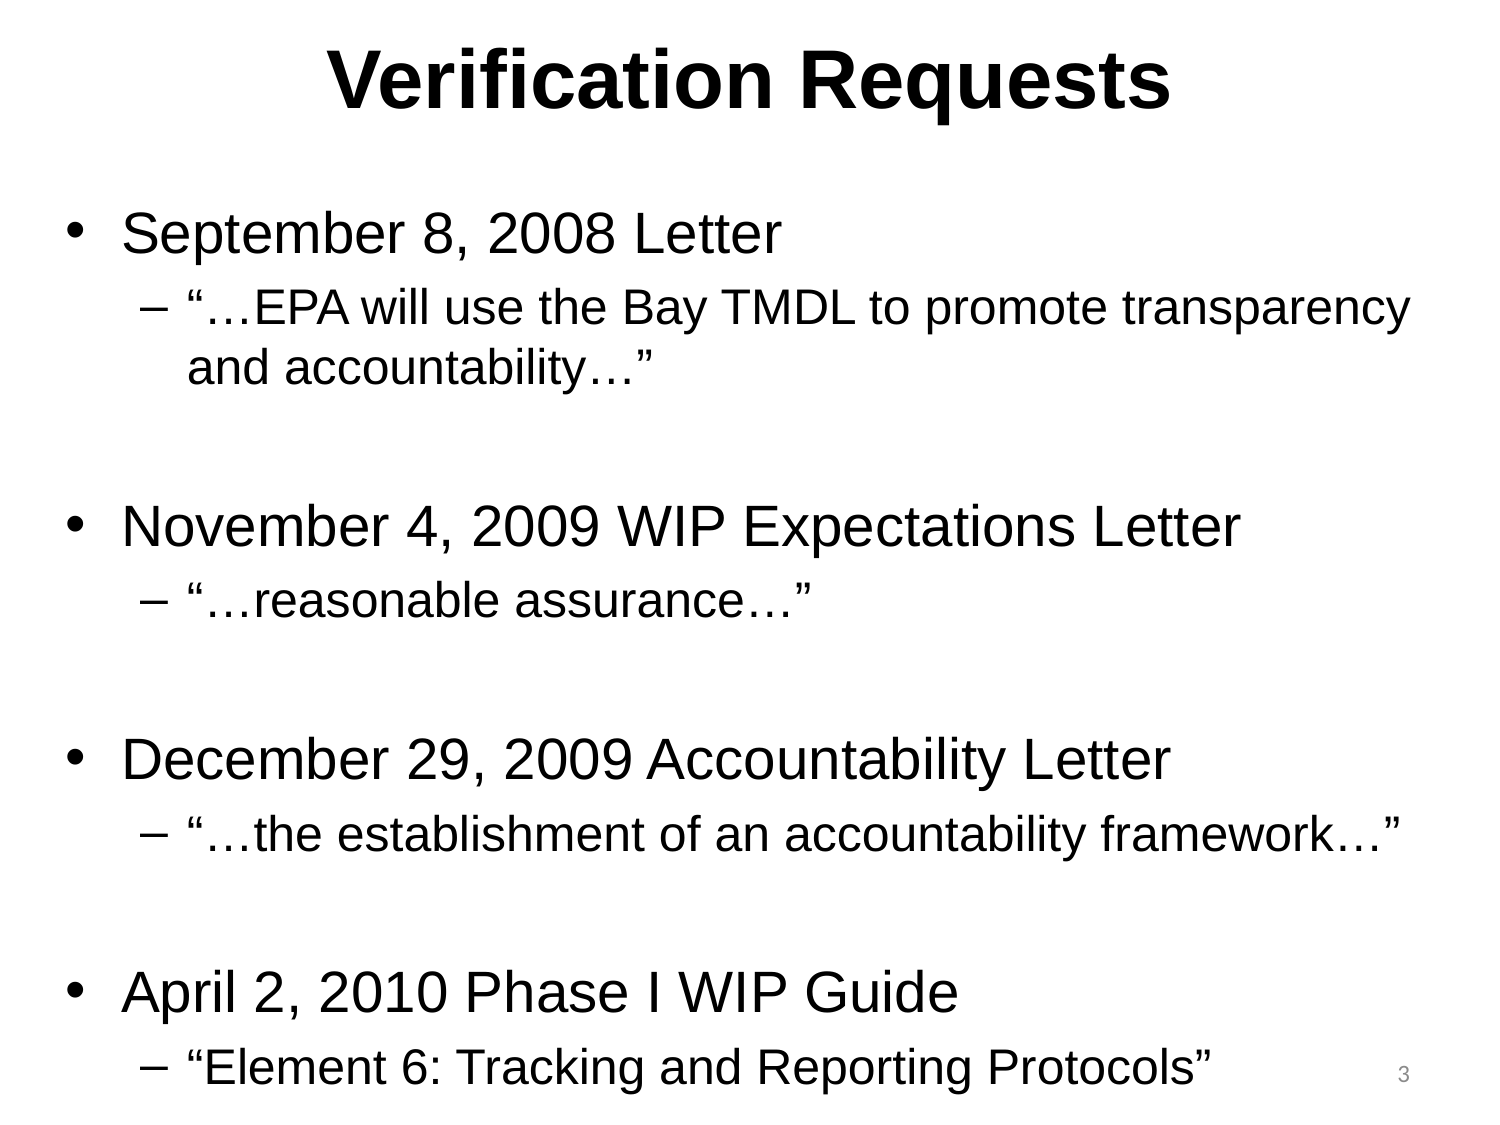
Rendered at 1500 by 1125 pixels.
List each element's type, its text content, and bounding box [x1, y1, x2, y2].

slide_number 3 [1074, 1042, 1425, 1103]
title Verification Requests [75, 0, 1425, 150]
list September 8, 2008 Letter “…EPA will use the Bay TMDL to promote transparency and accountability…” November 4, 2009 WIP Expectations Letter “…reasonable assurance…” December 29, 2009 Accountability Letter “…the establishment of an accountability framework…” April 2, 2010 Phase I WIP Guide “Element 6: Tracking and Reporting Protocols” [50, 187, 1463, 1125]
